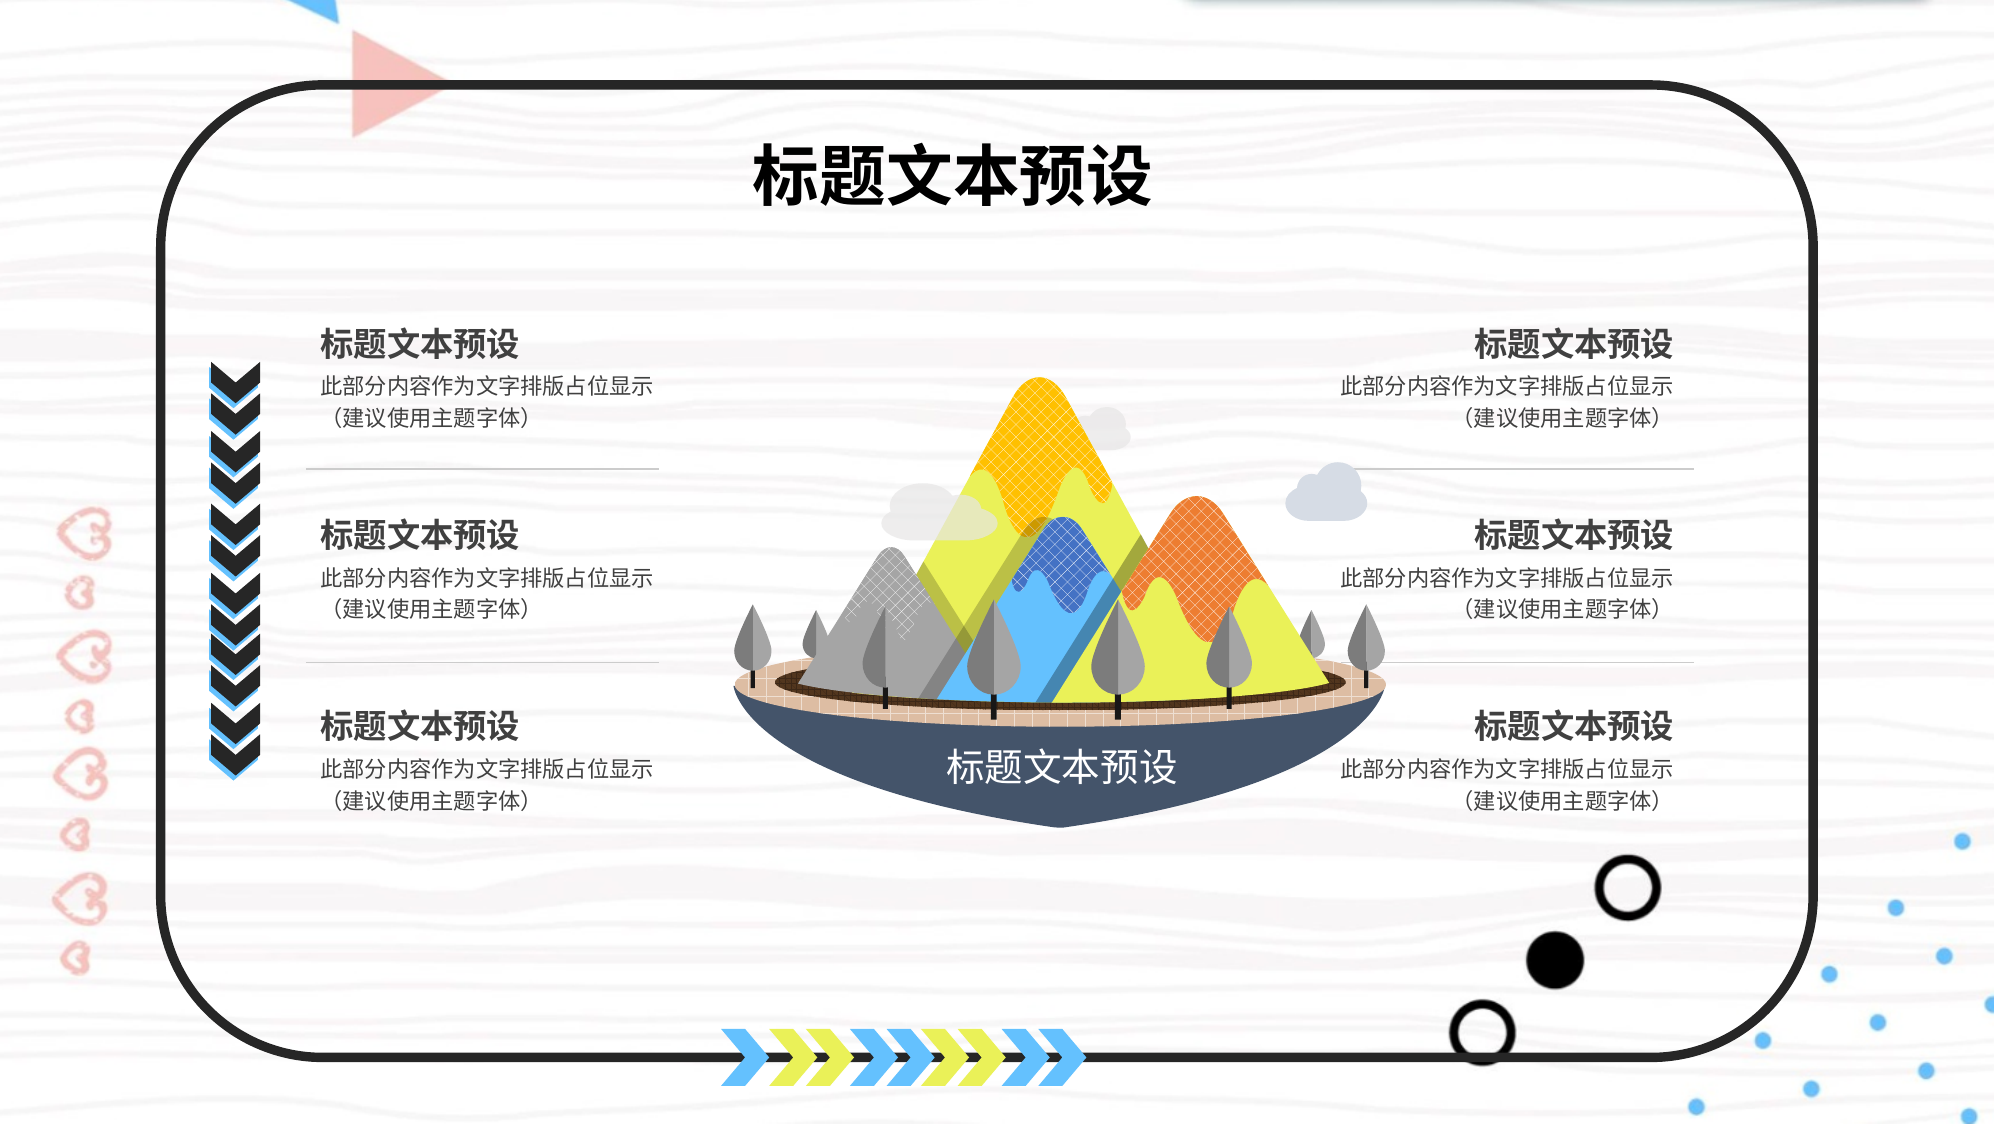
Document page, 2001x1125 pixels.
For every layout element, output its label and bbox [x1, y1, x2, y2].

text_box [720, 1028, 1087, 1086]
text_box [305, 322, 1695, 823]
text_box [1556, 83, 1815, 1059]
text_box [209, 361, 260, 781]
picture [0, 0, 1994, 1125]
text_box [159, 83, 430, 1059]
text_box [703, 370, 1387, 828]
